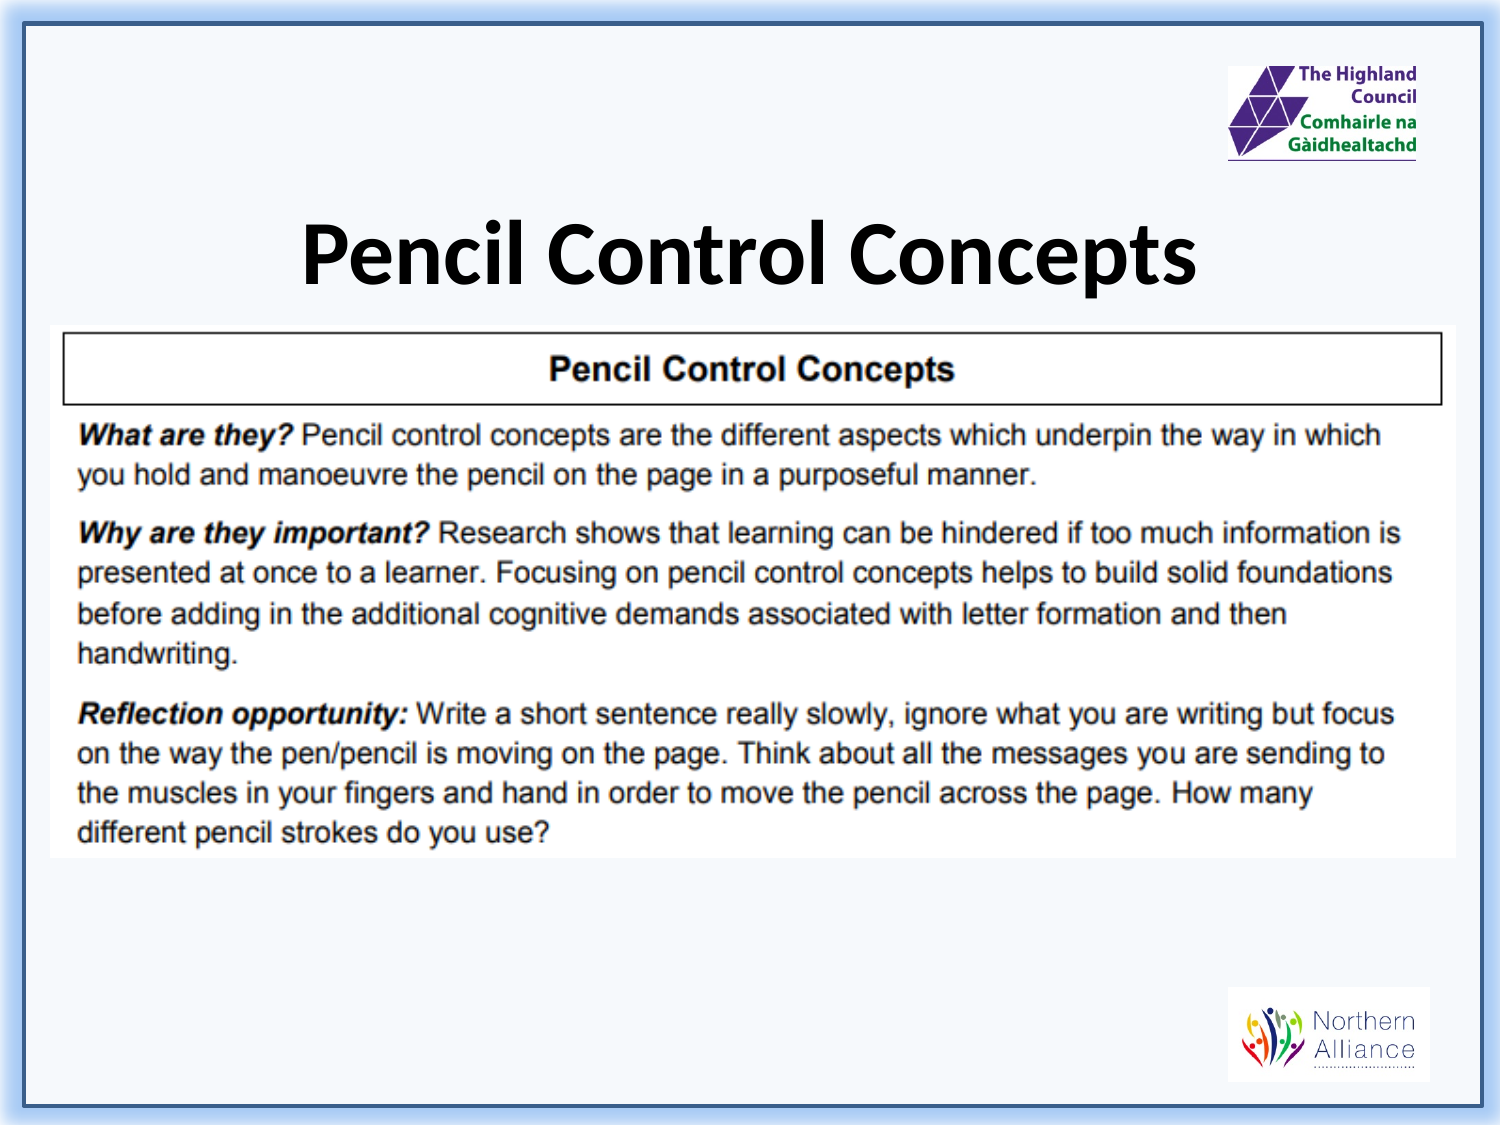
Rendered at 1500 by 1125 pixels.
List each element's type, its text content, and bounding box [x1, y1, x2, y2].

text_box [22, 21, 1484, 1108]
title Pencil Control Concepts [75, 153, 1425, 324]
picture [50, 325, 1456, 858]
picture [1227, 987, 1430, 1082]
picture [1227, 66, 1416, 162]
